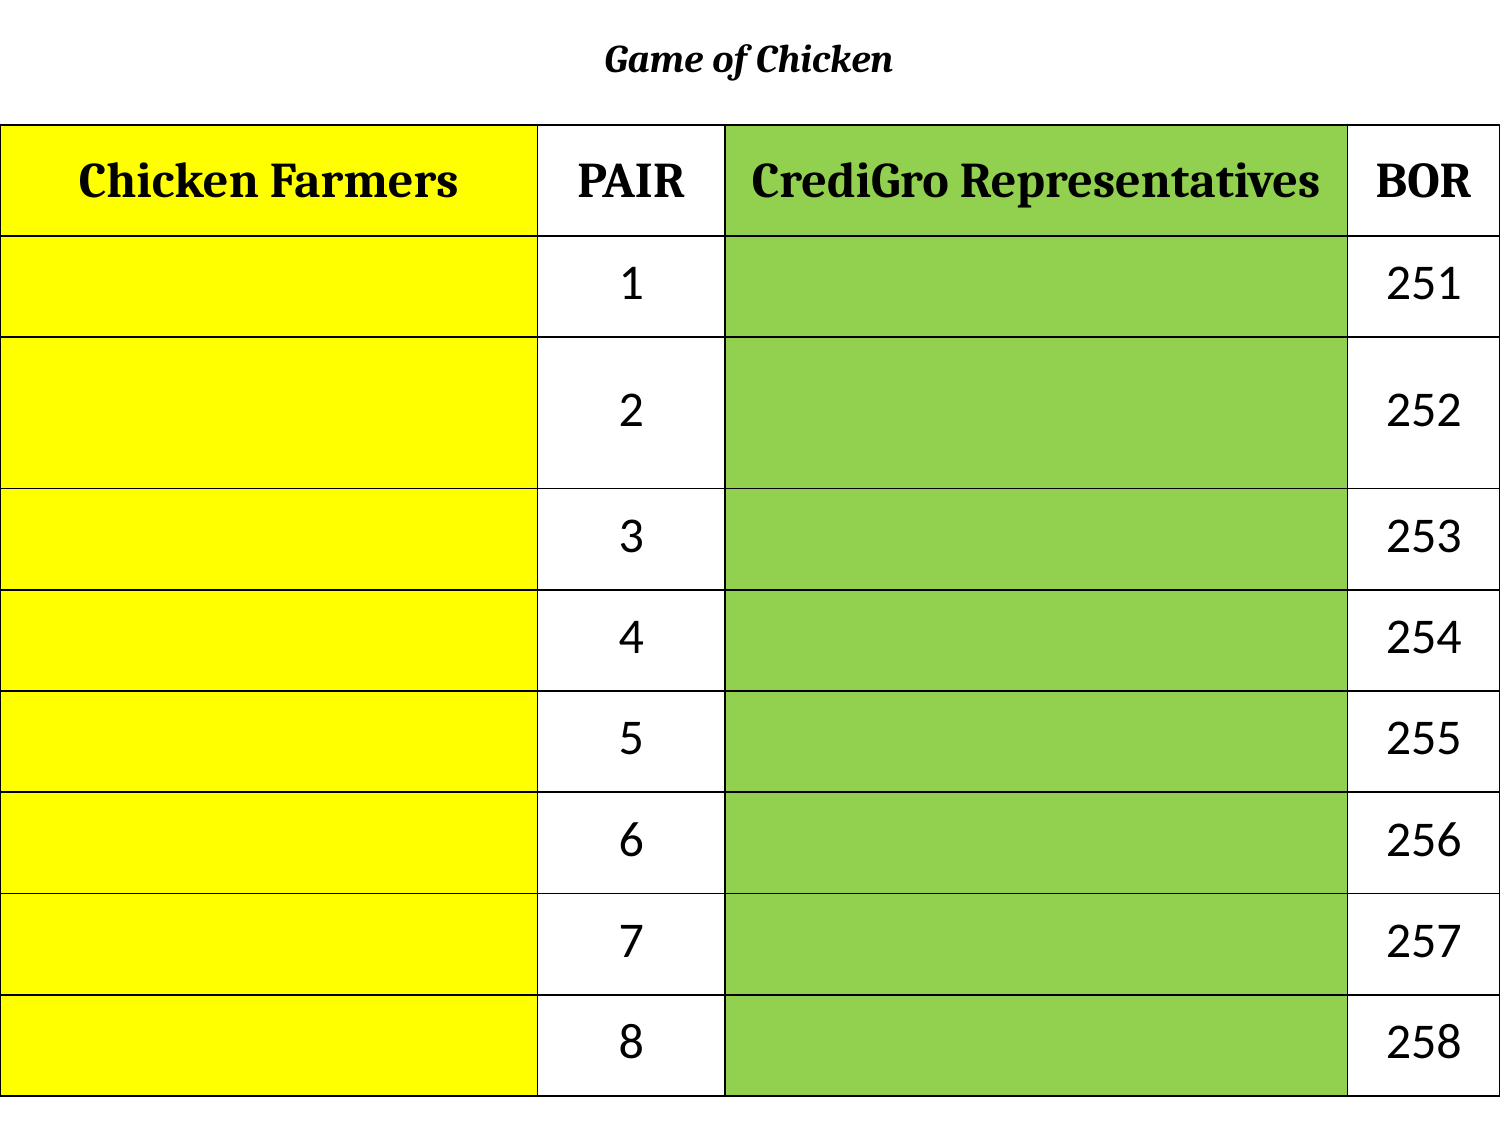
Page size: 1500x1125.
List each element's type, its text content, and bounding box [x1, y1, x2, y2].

table_cell [1, 338, 537, 488]
table_cell [1, 996, 537, 1095]
table_cell [726, 489, 1347, 589]
table_cell 5 [538, 692, 724, 791]
table_cell 1 [538, 237, 724, 336]
table_cell 3 [538, 489, 724, 589]
table_cell 4 [538, 591, 724, 690]
table_cell 8 [538, 996, 724, 1095]
table_cell 6 [538, 793, 724, 893]
table_cell [726, 591, 1347, 690]
table_cell [726, 894, 1347, 994]
table_cell 2 [538, 338, 724, 488]
table_cell [1, 237, 537, 336]
table_cell [1, 692, 537, 791]
table_cell [1, 894, 537, 994]
table_cell 7 [538, 894, 724, 994]
table_cell [726, 692, 1347, 791]
table_header CrediGro Representatives [726, 126, 1347, 235]
table_cell 257 [1348, 894, 1499, 994]
table_cell [726, 237, 1347, 336]
table_cell [726, 338, 1347, 488]
table_cell 258 [1348, 996, 1499, 1095]
table_cell 255 [1348, 692, 1499, 791]
table_cell [1, 489, 537, 589]
table_cell 251 [1348, 237, 1499, 336]
table_cell 254 [1348, 591, 1499, 690]
table_cell 252 [1348, 338, 1499, 488]
table_cell 253 [1348, 489, 1499, 589]
table_header Chicken Farmers [1, 126, 537, 235]
table_cell [726, 996, 1347, 1095]
table_cell [1, 591, 537, 690]
table_header PAIR [538, 126, 724, 235]
table_cell [1, 793, 537, 893]
table_header BOR [1348, 126, 1499, 235]
table_cell [726, 793, 1347, 893]
table_cell 256 [1348, 793, 1499, 893]
title Game of Chicken [248, 24, 1250, 88]
